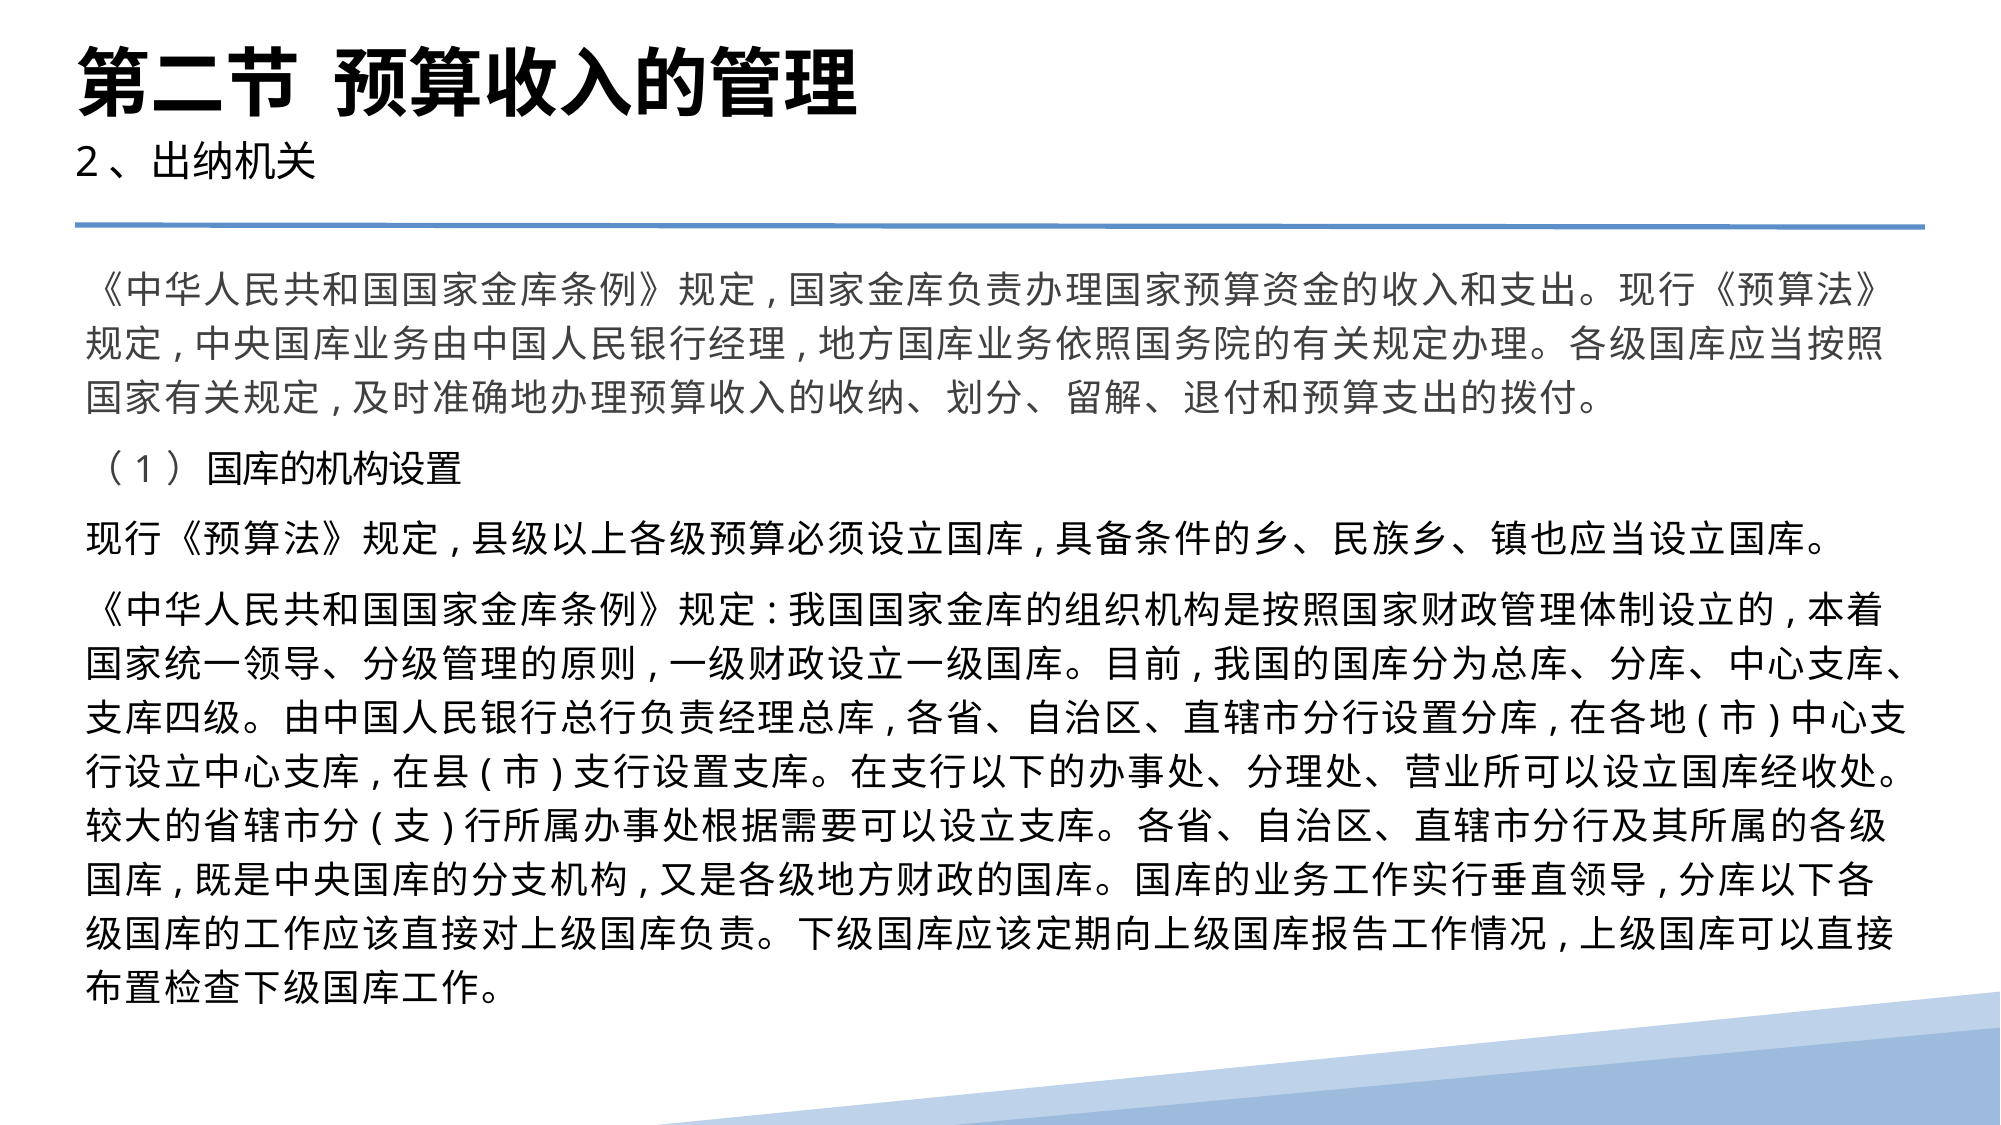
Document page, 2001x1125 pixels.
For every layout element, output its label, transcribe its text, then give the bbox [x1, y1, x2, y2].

text_box 第二节 预算收入的管理 [75, 24, 1925, 124]
text_box 《中华人民共和国国家金库条例》规定,国家金库负责办理国家预算资金的收入和支出。现行《预算法》规定,中央国库业务由中国人民银行经理,地方国库业务依照国务院的有关规定办理。各级国库应当按照国家有关规定,及时准确地办理预算收入的收纳、划分、留解、退付和预算支出的拨付。 （1）国库的机构设置 现行《预算法》规定,县级以上各级预算必须设立国库,具备条件的乡、民族乡、镇也应当设立国库。 《中华人民共和国国家金库条例》规定:我国国家金库的组织机构是按照国家财政管理体制设立的,本着国家统一领导、分级管理的原则,一级财政设立一级国库。目前,我国的国库分为总库、分库、中心支库、支库四级。由中国人民银行总行负责经理总库,各省、自治区、直辖市分行设置分库,在各地(市)中心支行设立中心支库,在县(市)支行设置支库。在支行以下的办事处、分理处、营业所可以设立国库经收处。较大的省辖市分(支)行所属办事处根据需要可以设立支库。各省、自治区、直辖市分行及其所属的各级国库,既是中央国库的分支机构,又是各级地方财政的国库。国库的业务工作实行垂直领导,分库以下各级国库的工作应该直接对上级国库负责。下级国库应该定期向上级国库报告工作情况,上级国库可以直接布置检查下级国库工作。 [75, 252, 1925, 1077]
text_box 2、出纳机关 [75, 124, 1925, 200]
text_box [74, 224, 1925, 228]
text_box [656, 991, 2000, 1125]
